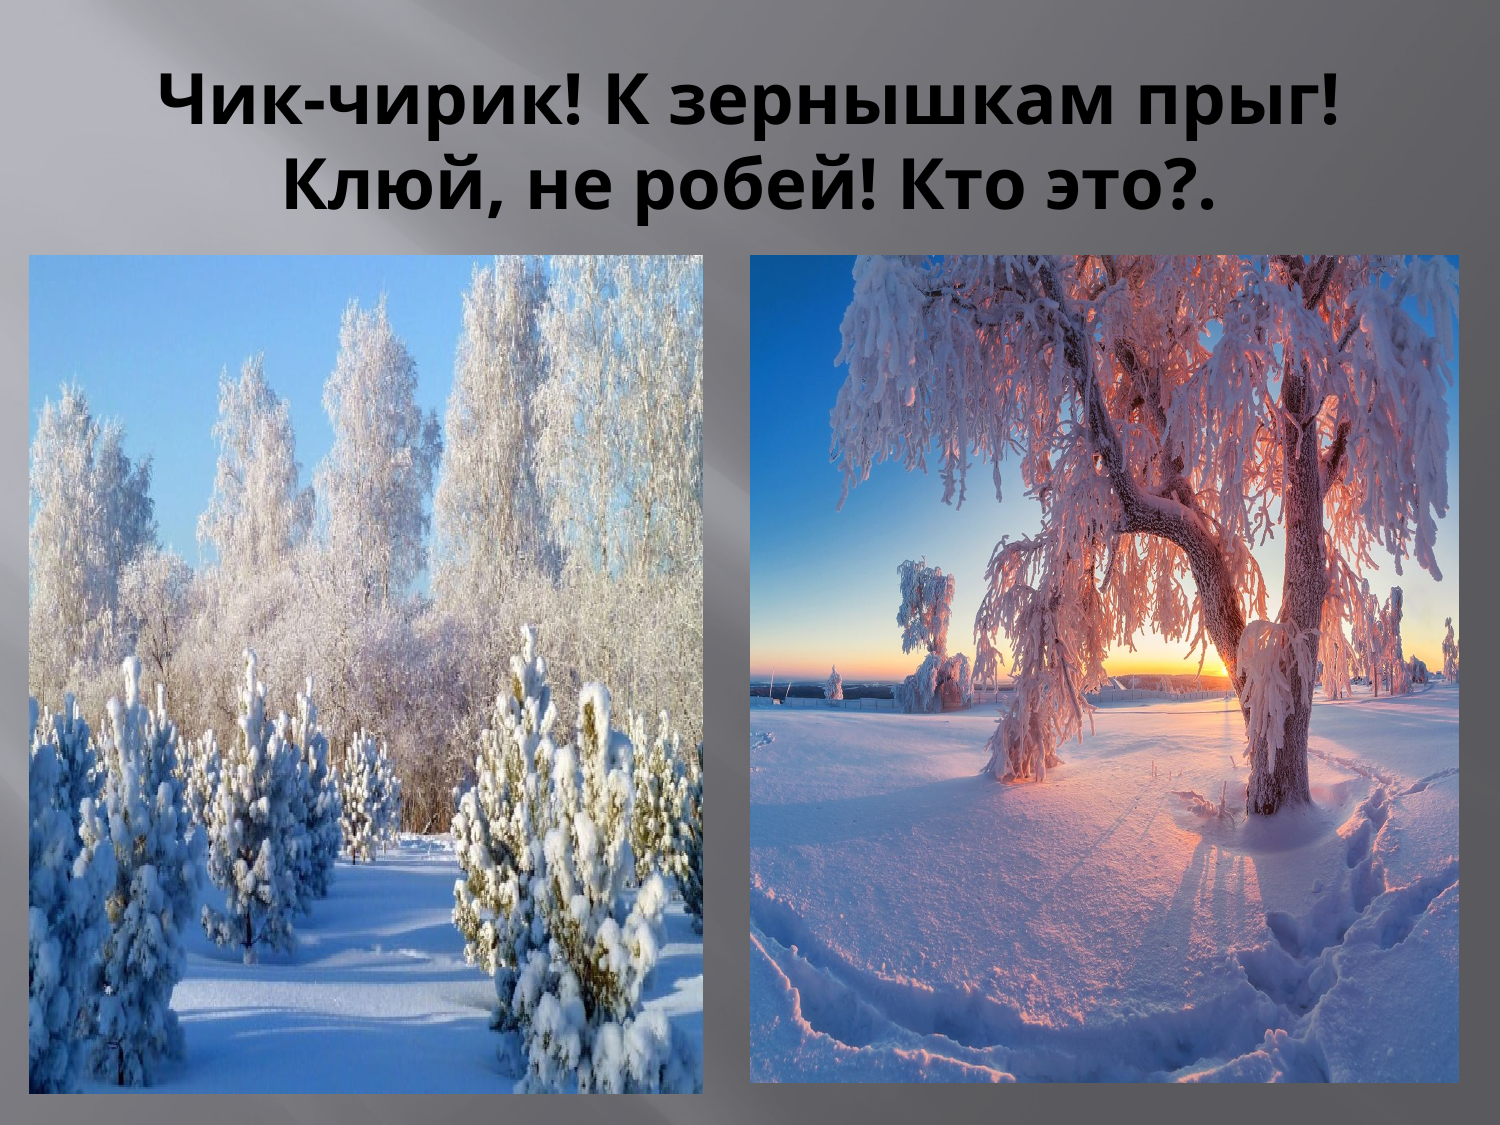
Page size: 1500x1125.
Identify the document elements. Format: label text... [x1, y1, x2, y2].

picture [29, 255, 703, 1095]
title Чик-чирик! К зернышкам прыг! Клюй, не робей! Кто это?. [75, 45, 1425, 233]
picture [749, 255, 1459, 1083]
